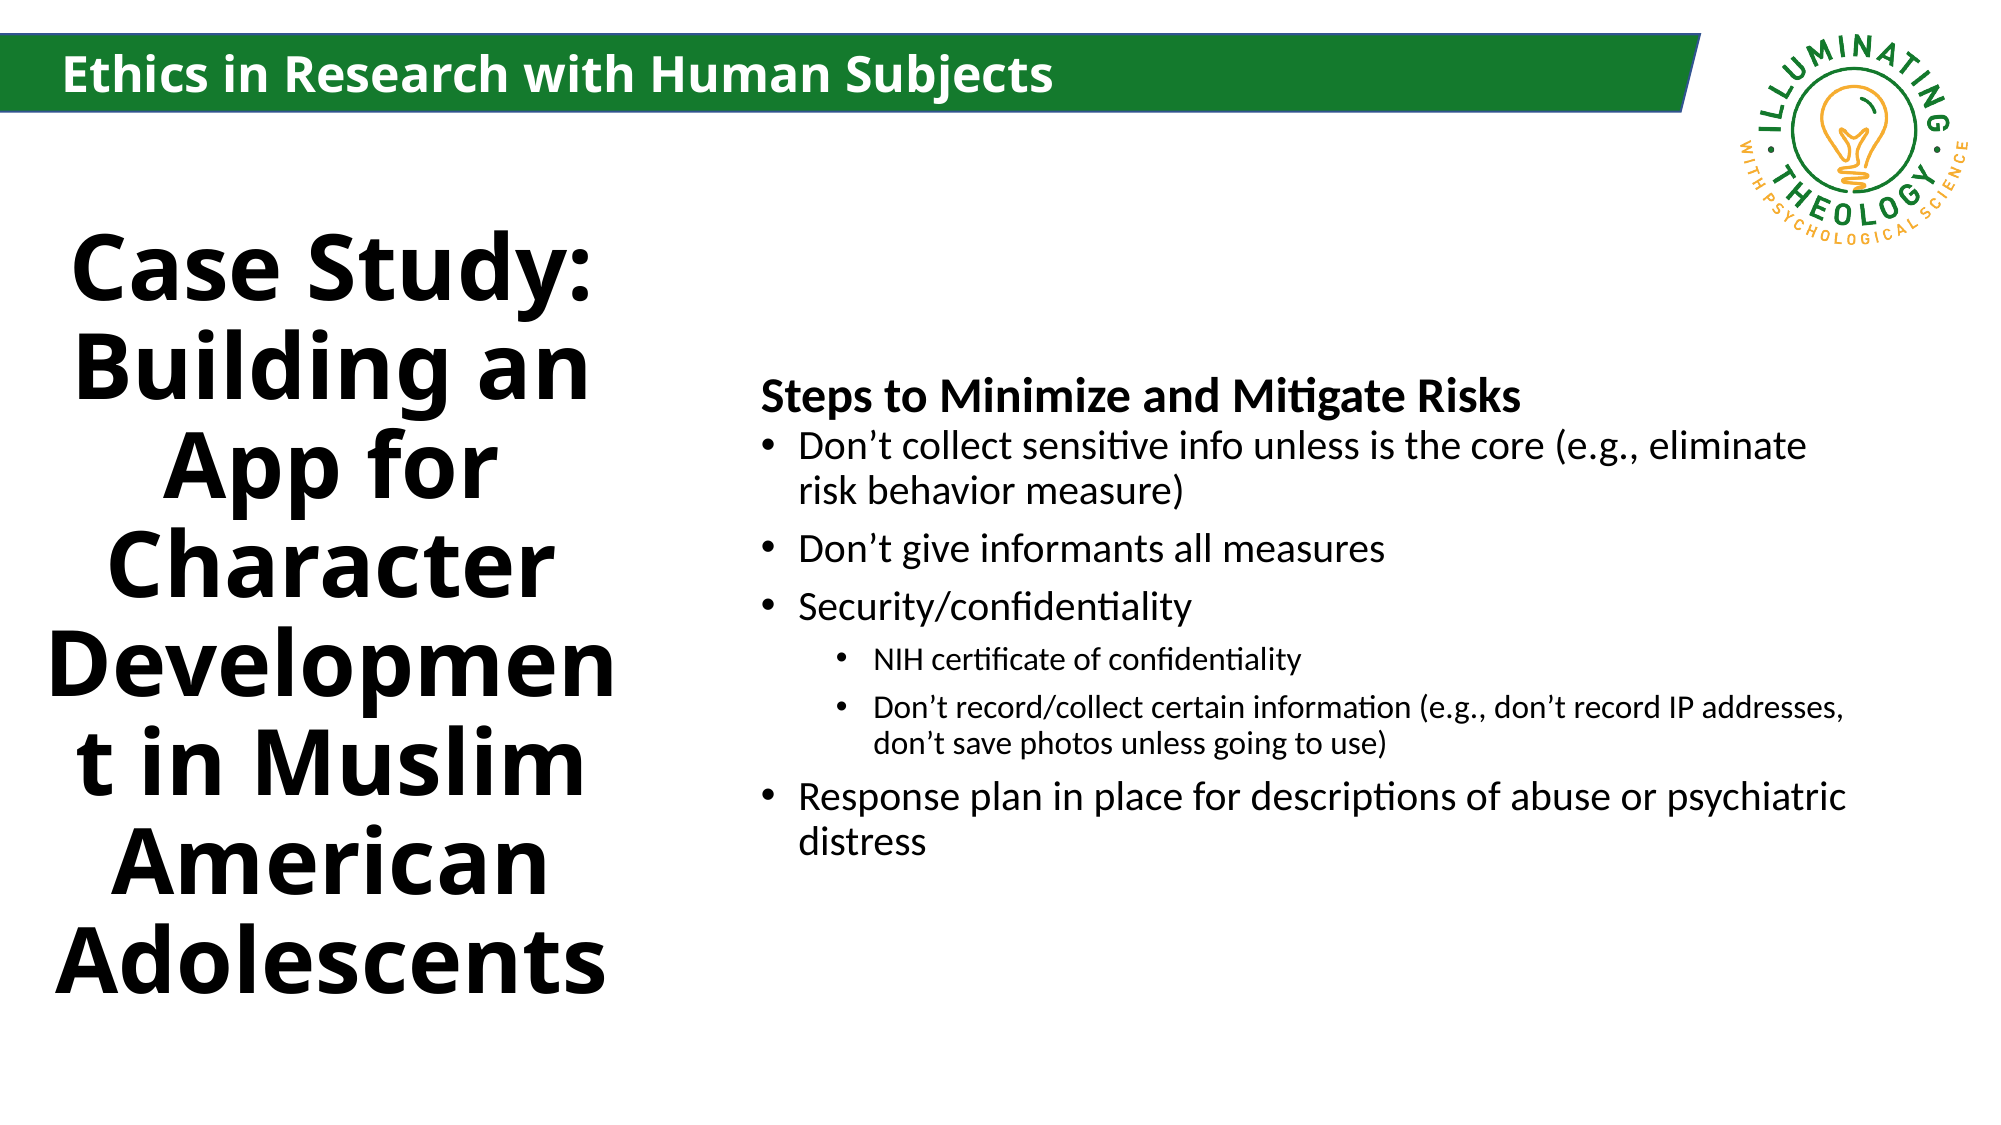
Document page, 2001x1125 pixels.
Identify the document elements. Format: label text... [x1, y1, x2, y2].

list Steps to Minimize and Mitigate Risks Don’t collect sensitive info unless is the core (e.g., eliminate risk behavior measure) Don’t give informants all measures Security/confidentiality NIH certificate of confidentiality Don’t record/collect certain information (e.g., don’t record IP addresses, don’t save photos unless going to use) Response plan in place for descriptions of abuse or psychiatric distress [745, 123, 1863, 1111]
title Case Study: Building an App for Character Development in Muslim American Adolescents [27, 123, 637, 1112]
picture [1739, 34, 1968, 245]
text_box Ethics in Research with Human Subjects [0, 33, 1702, 113]
